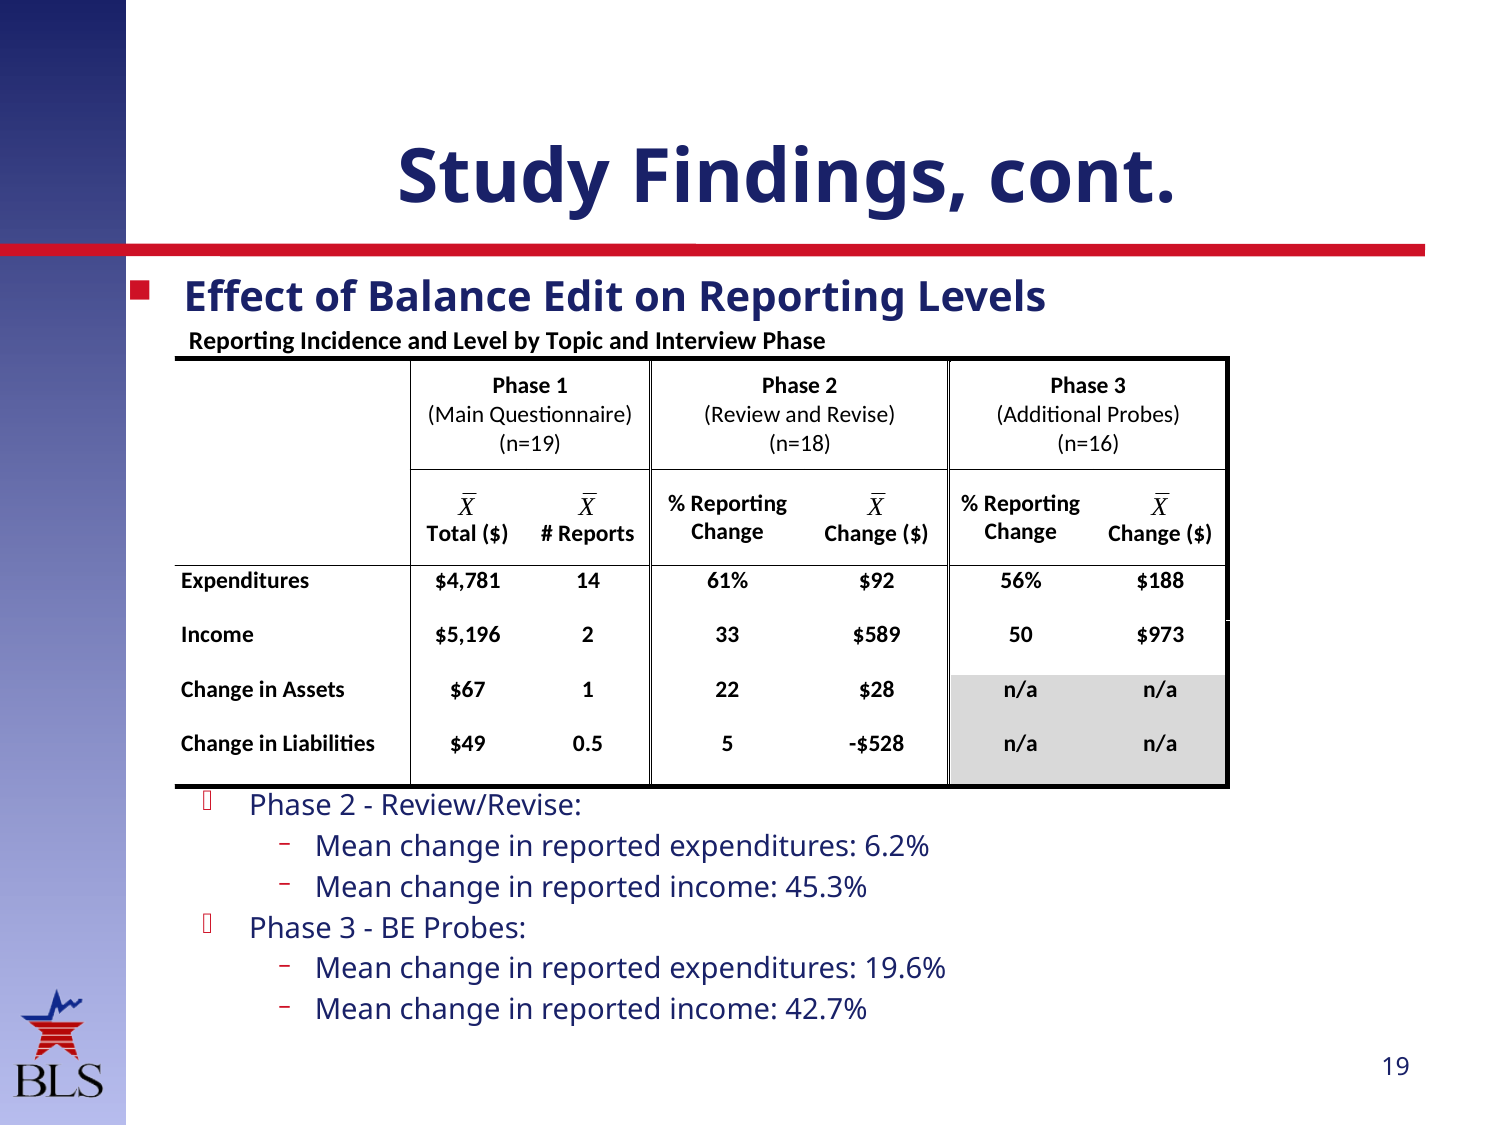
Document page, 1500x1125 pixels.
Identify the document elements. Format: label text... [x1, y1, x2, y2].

title Study Findings, cont. [149, 44, 1426, 226]
picture [0, 983, 118, 1125]
text_box Effect of Balance Edit on Reporting Levels Phase 2 - Review/Revise: Mean change in reported expenditures: 6.2% Mean change in reported income: 45.3% Phase 3 - BE Probes: Mean change in reported expenditures: 19.6% Mean change in reported income: 42.7% [112, 262, 1463, 1050]
slide_number 19 [1312, 1050, 1425, 1098]
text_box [174, 324, 1238, 844]
